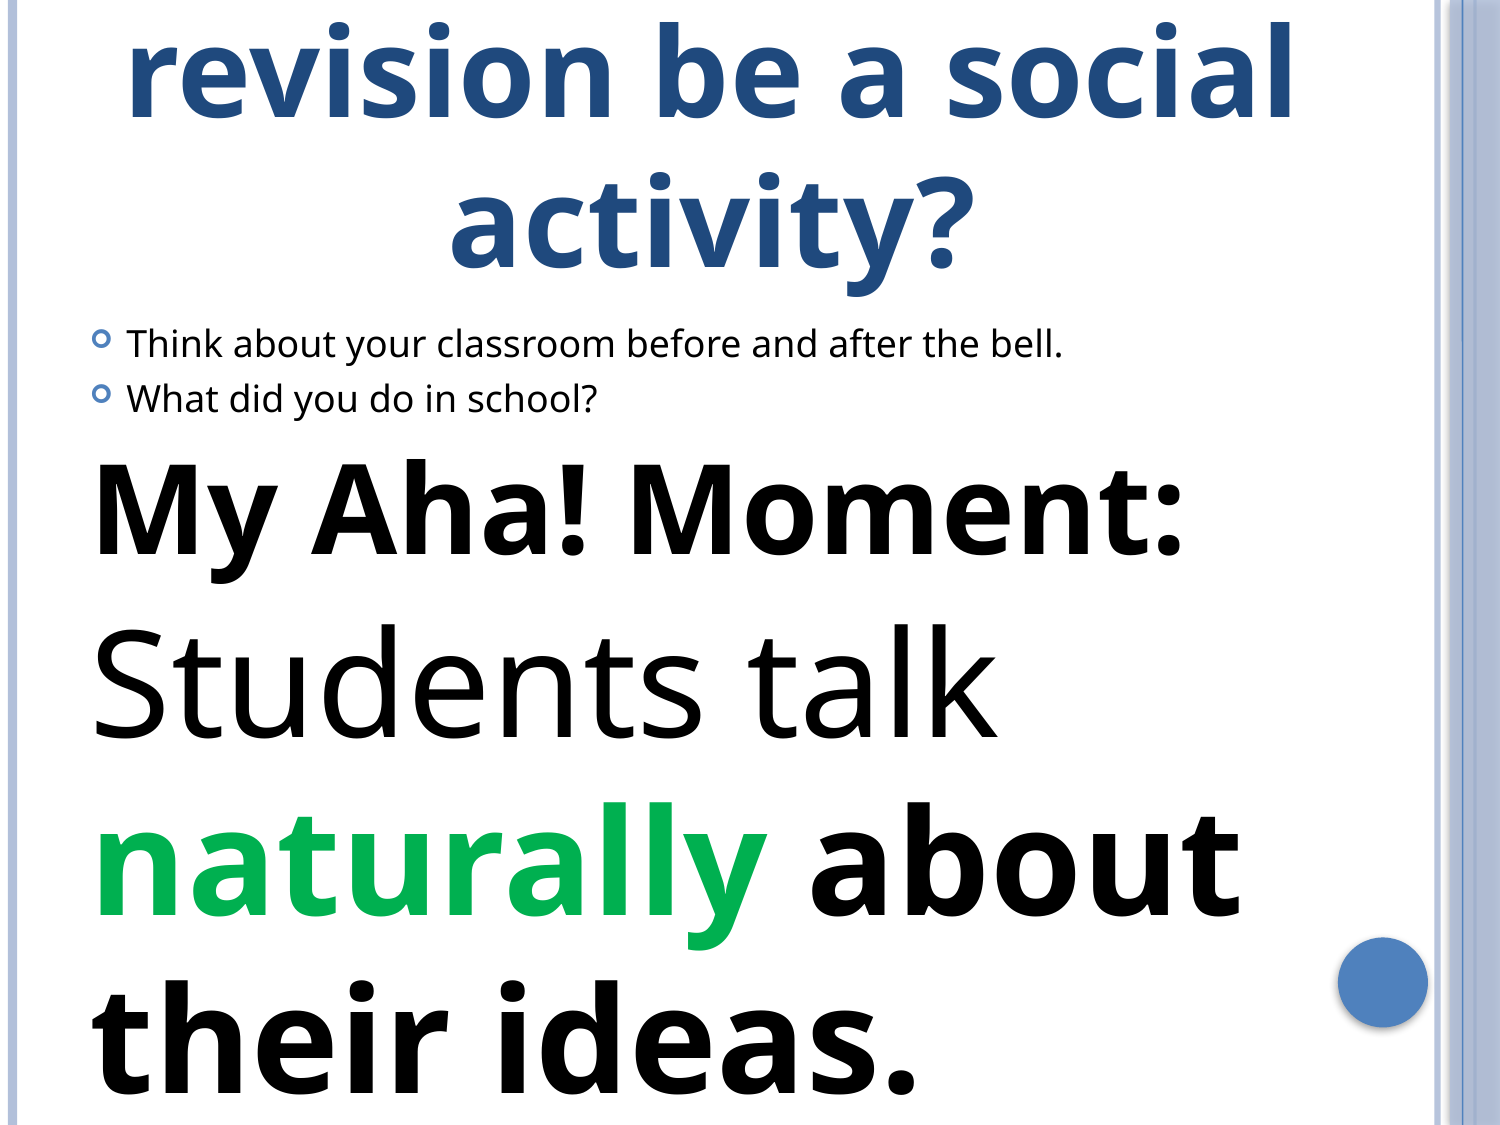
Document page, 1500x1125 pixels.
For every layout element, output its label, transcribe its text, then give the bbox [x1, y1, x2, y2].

list Think about your classroom before and after the bell. What did you do in school? My Aha! Moment: Students talk naturally about their ideas. [75, 312, 1463, 1125]
title Why should revision be a social activity? [99, 112, 1325, 300]
